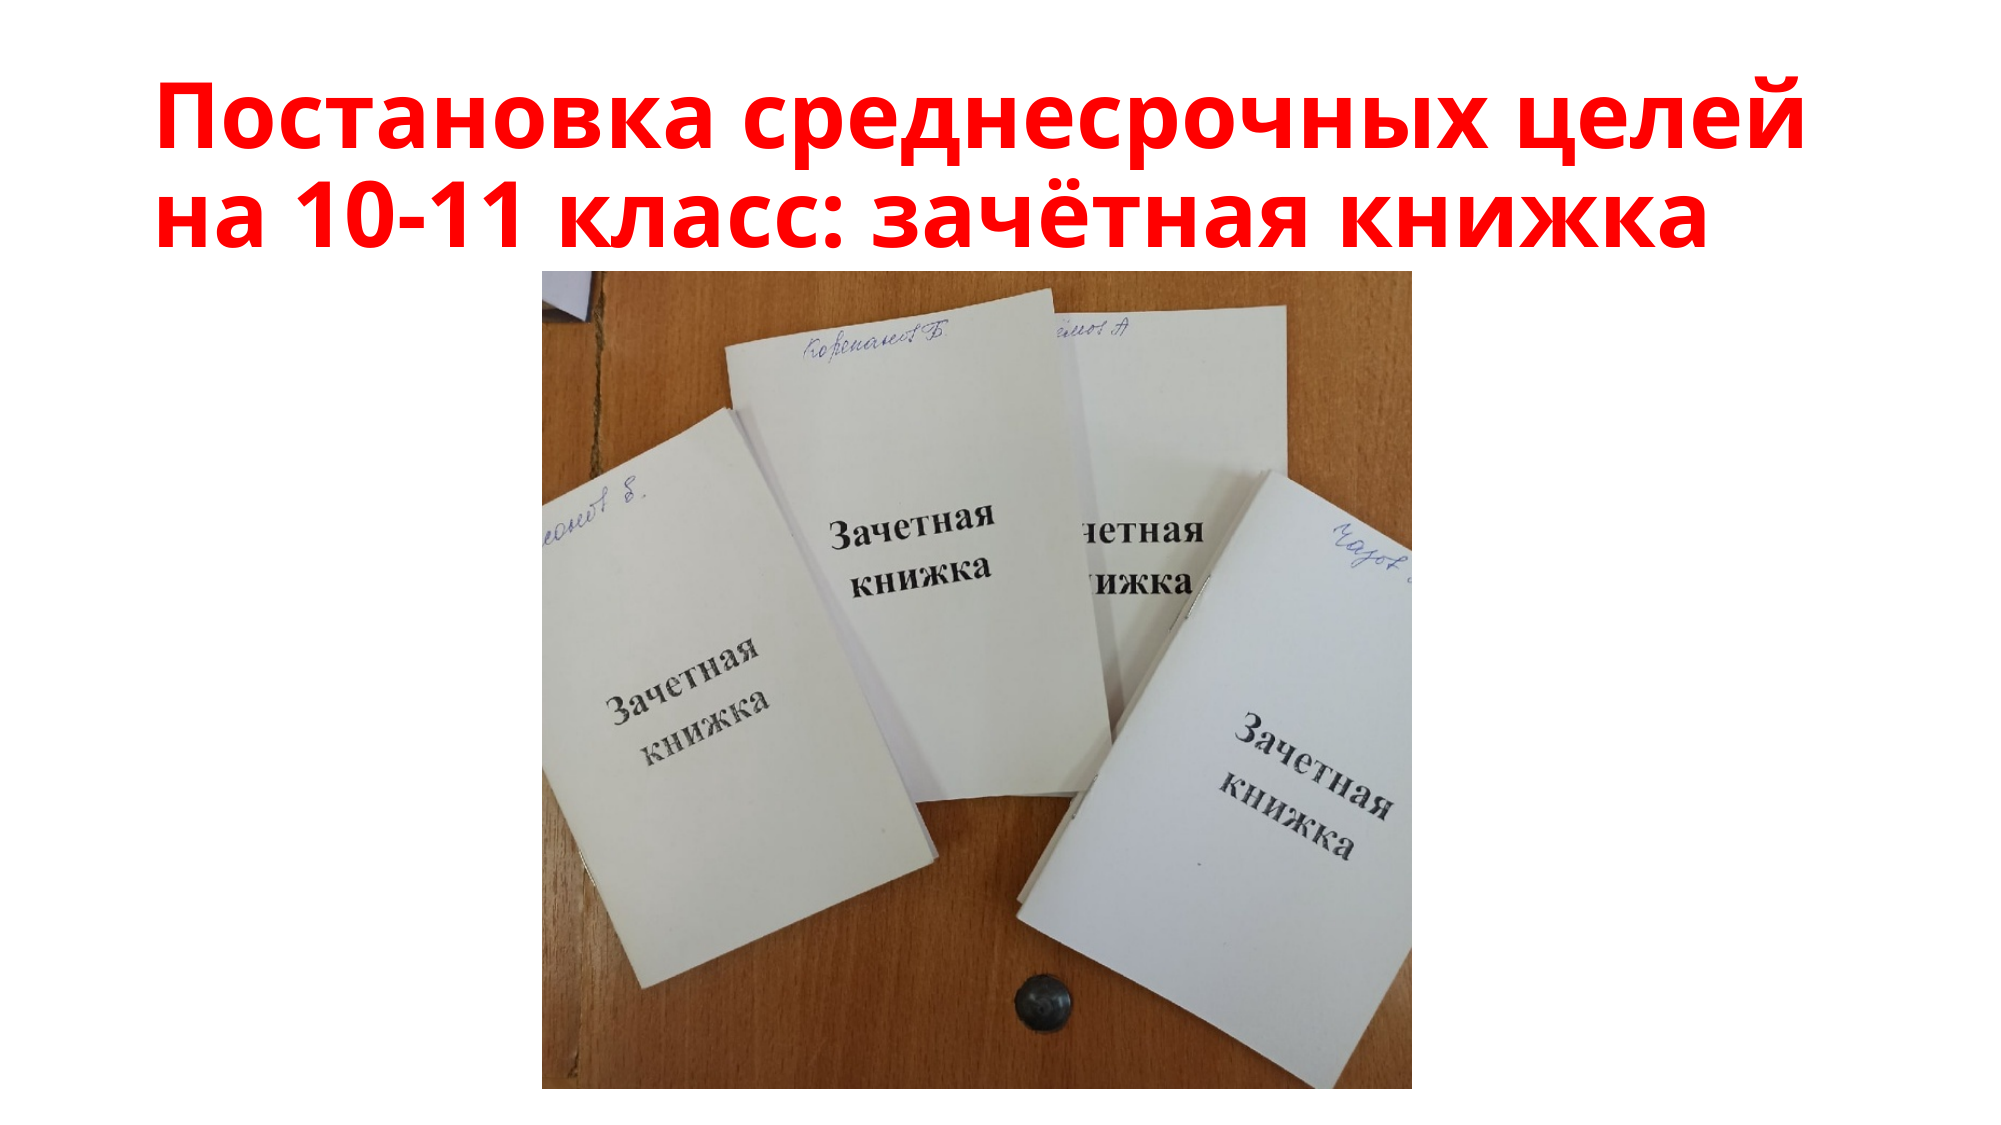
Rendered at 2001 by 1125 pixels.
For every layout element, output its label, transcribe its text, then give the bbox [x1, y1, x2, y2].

picture [542, 271, 1412, 1089]
title Постановка среднесрочных целей на 10-11 класс: зачётная книжка [137, 59, 1863, 278]
